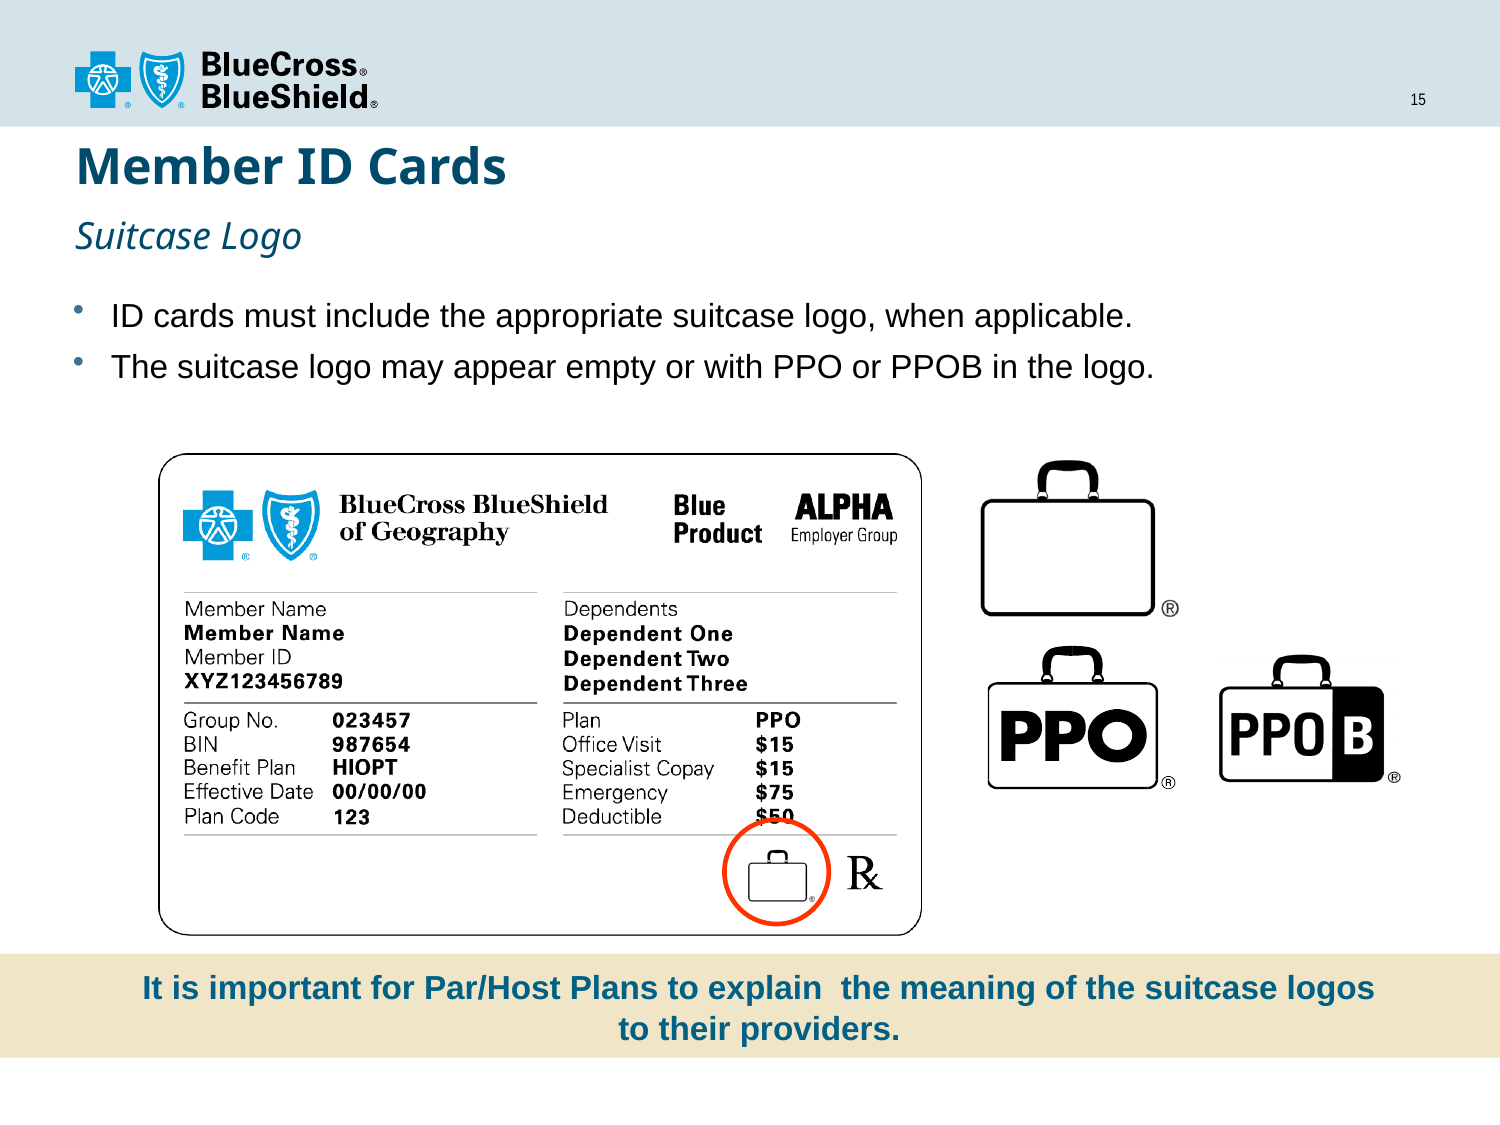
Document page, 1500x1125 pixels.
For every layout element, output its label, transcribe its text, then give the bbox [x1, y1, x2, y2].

title Member ID Cards Suitcase Logo [75, 131, 1425, 244]
picture [124, 101, 131, 109]
text_box ID cards must include the appropriate suitcase logo, when applicable. The suitcase logo may appear empty or with PPO or PPOB in the logo. [72, 294, 1418, 508]
picture [158, 453, 922, 936]
text_box It is important for Par/Host Plans to explain the meaning of the suitcase logos to their providers. [102, 961, 1402, 1053]
picture [178, 101, 185, 109]
text_box [0, 951, 1500, 1060]
picture [978, 456, 1186, 621]
picture [987, 645, 1176, 790]
picture [1216, 651, 1402, 793]
